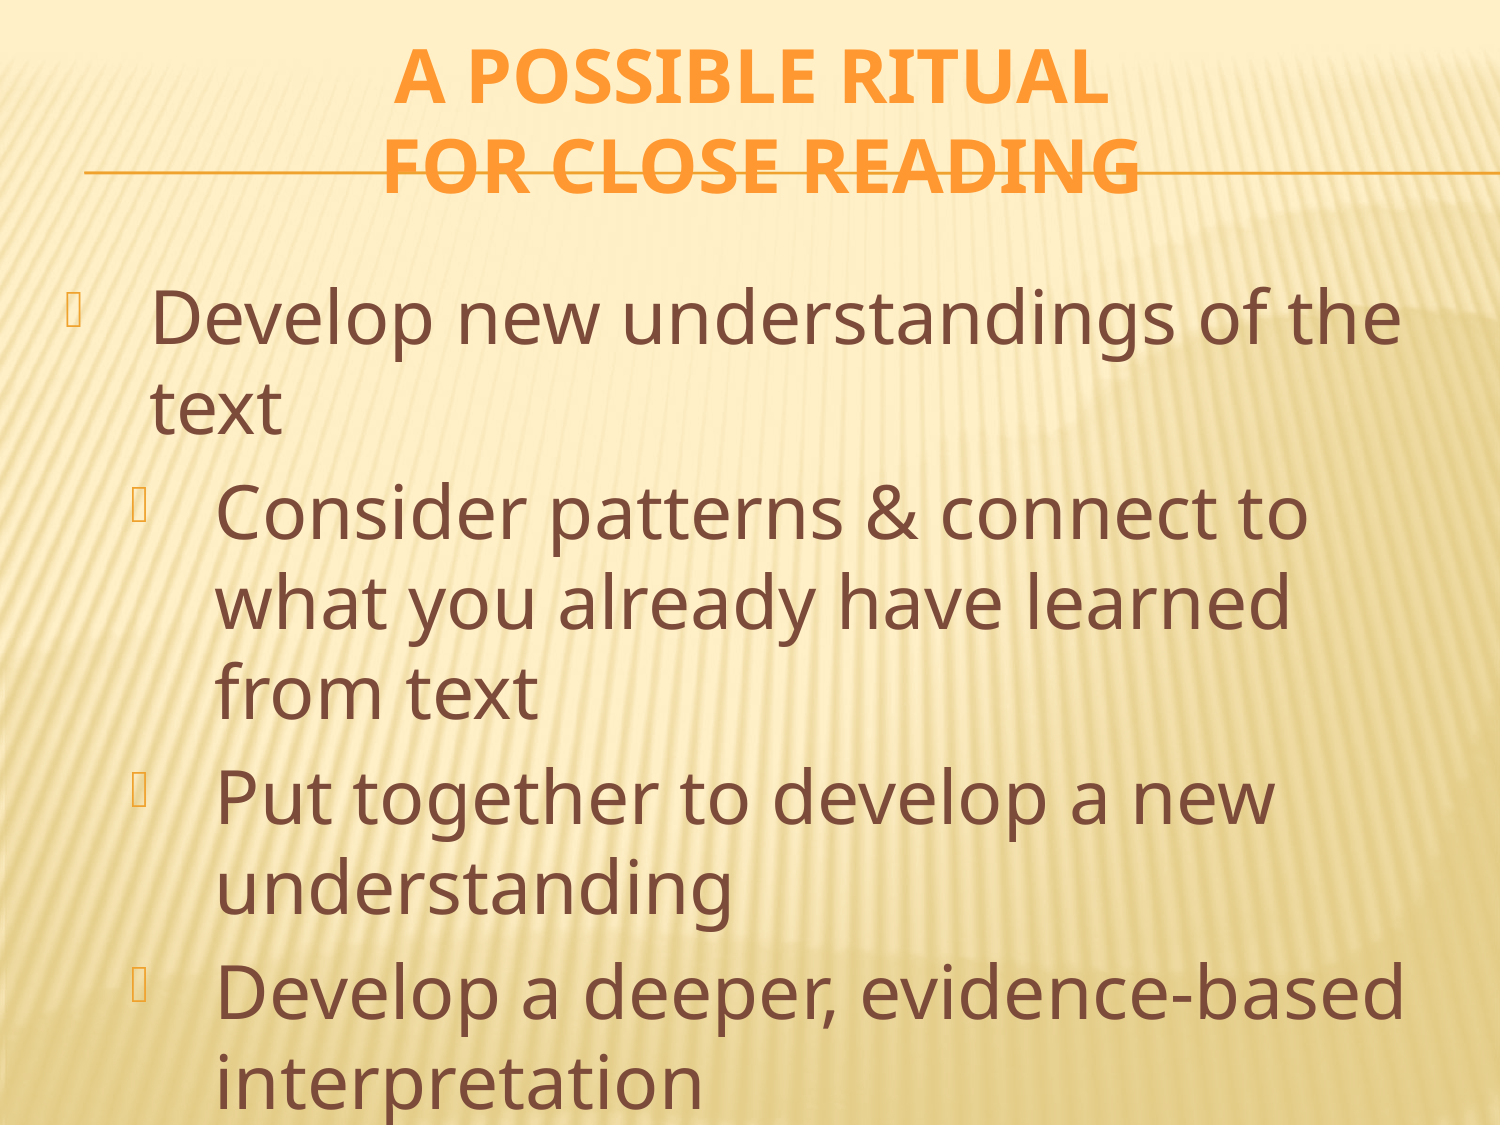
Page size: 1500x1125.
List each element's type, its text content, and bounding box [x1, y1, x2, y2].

list Develop new understandings of the text Consider patterns & connect to what you already have learned from text Put together to develop a new understanding Develop a deeper, evidence-based interpretation [50, 262, 1475, 1100]
title A possible ritual for close reading [50, 50, 1475, 188]
